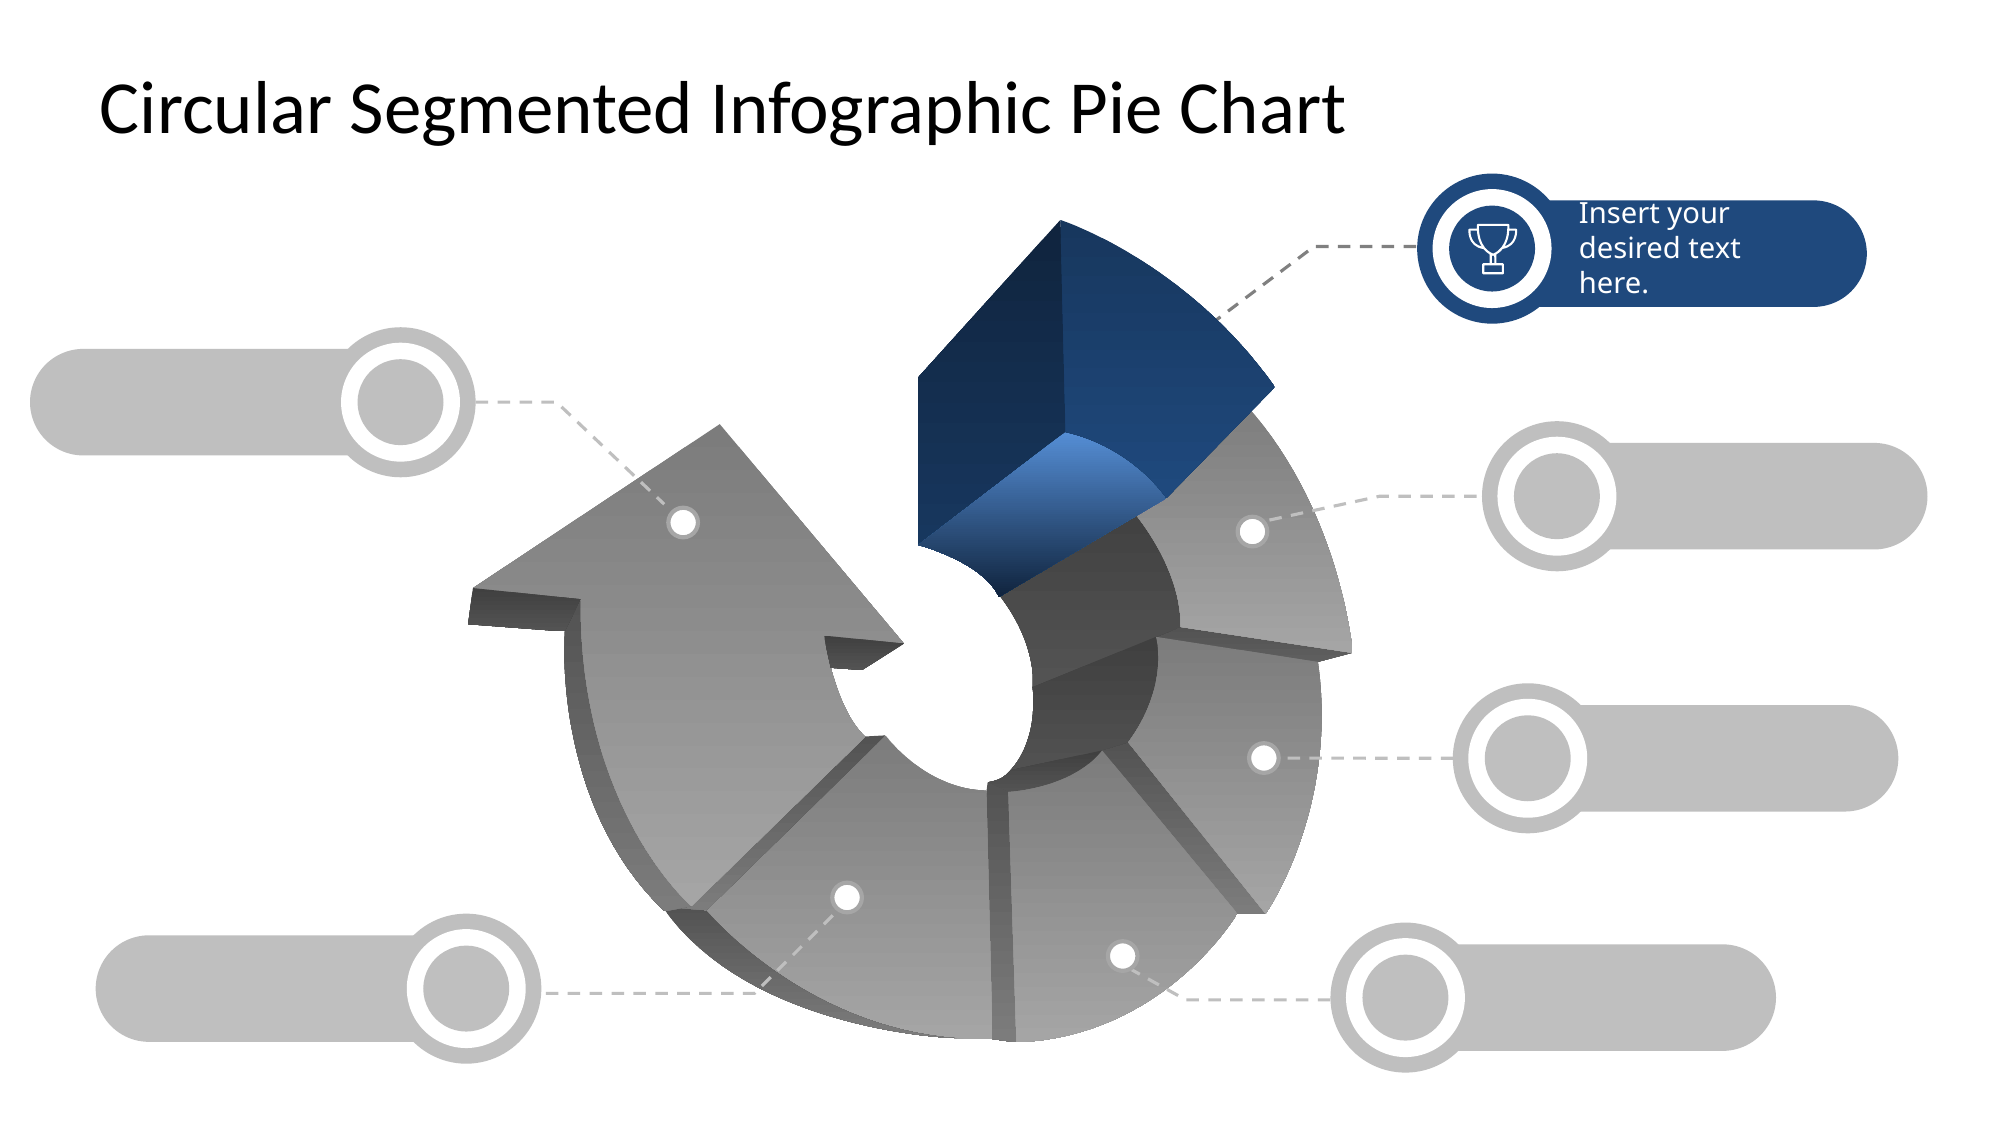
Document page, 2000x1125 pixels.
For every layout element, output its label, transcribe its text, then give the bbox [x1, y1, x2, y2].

text_box [1511, 451, 1603, 542]
text_box [1264, 494, 1477, 523]
text_box [1000, 517, 1181, 687]
text_box [389, 911, 544, 1066]
text_box [564, 603, 691, 912]
text_box [1468, 223, 1518, 275]
text_box [1131, 965, 1328, 1002]
text_box [1582, 702, 1901, 814]
text_box [1216, 244, 1415, 328]
text_box Insert your desired text here. [1578, 194, 1812, 300]
text_box [1360, 952, 1451, 1043]
text_box [1008, 750, 1238, 1043]
text_box [830, 880, 864, 915]
text_box [1430, 186, 1554, 311]
text_box [918, 432, 1166, 597]
text_box [918, 220, 1065, 544]
text_box [1450, 681, 1605, 836]
text_box [1447, 203, 1538, 294]
text_box [545, 901, 839, 996]
text_box [1495, 434, 1619, 558]
text_box [355, 357, 446, 448]
text_box [1479, 419, 1635, 574]
text_box [1006, 637, 1158, 774]
text_box [93, 933, 411, 1044]
text_box [762, 973, 958, 1039]
text_box [707, 736, 993, 1040]
text_box [1611, 440, 1930, 552]
text_box [666, 909, 729, 944]
text_box [1328, 920, 1483, 1075]
text_box [421, 943, 512, 1034]
text_box [1128, 636, 1322, 914]
text_box [1060, 219, 1275, 499]
text_box [682, 735, 886, 911]
text_box [824, 635, 904, 670]
text_box [1103, 743, 1265, 914]
text_box [338, 340, 463, 464]
text_box [986, 782, 1016, 1043]
text_box [323, 325, 478, 480]
text_box [475, 400, 665, 505]
text_box [1235, 514, 1270, 549]
text_box [473, 424, 904, 907]
text_box [1343, 936, 1468, 1060]
text_box [1460, 942, 1779, 1053]
text_box [1159, 628, 1352, 662]
text_box [1105, 939, 1140, 973]
text_box [1541, 198, 1869, 310]
text_box [27, 346, 346, 458]
text_box [989, 750, 1101, 791]
title Circular Segmented Infographic Pie Chart [99, 45, 1900, 162]
text_box [1136, 411, 1353, 653]
text_box [666, 505, 701, 540]
text_box [404, 927, 528, 1051]
text_box [1466, 696, 1590, 820]
text_box [468, 588, 581, 632]
text_box [1415, 171, 1570, 326]
text_box [1246, 741, 1281, 775]
text_box [1482, 713, 1573, 804]
